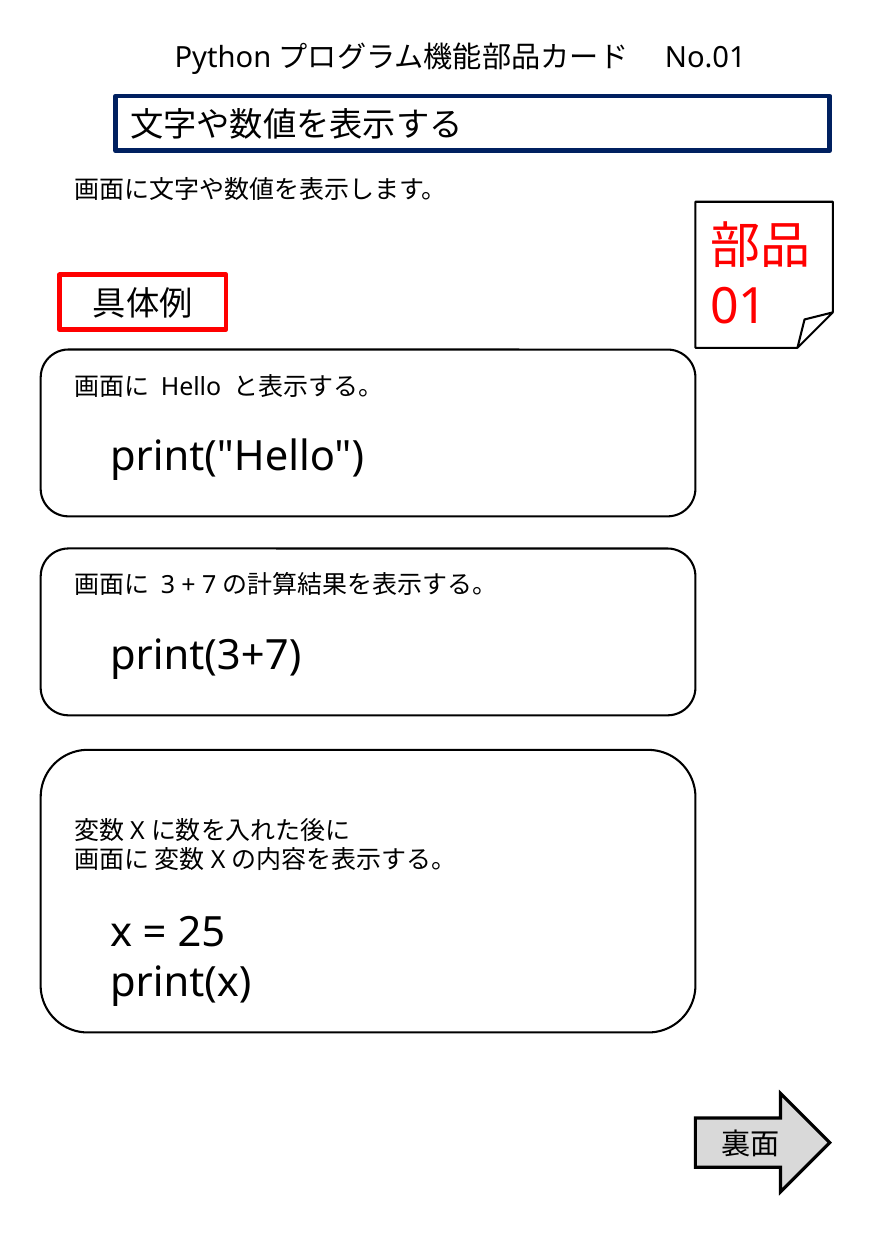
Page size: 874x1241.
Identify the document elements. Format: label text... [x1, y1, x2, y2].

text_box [695, 201, 858, 348]
text_box 裏面 [694, 1090, 832, 1195]
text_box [40, 749, 696, 1033]
text_box 画面に文字や数値を表示します。 [59, 166, 814, 211]
text_box Pythonプログラム機能部品カード No.01 [159, 31, 848, 81]
text_box 具体例 [59, 274, 227, 330]
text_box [40, 349, 696, 517]
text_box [40, 548, 696, 716]
text_box 文字や数値を表示する [115, 96, 830, 151]
